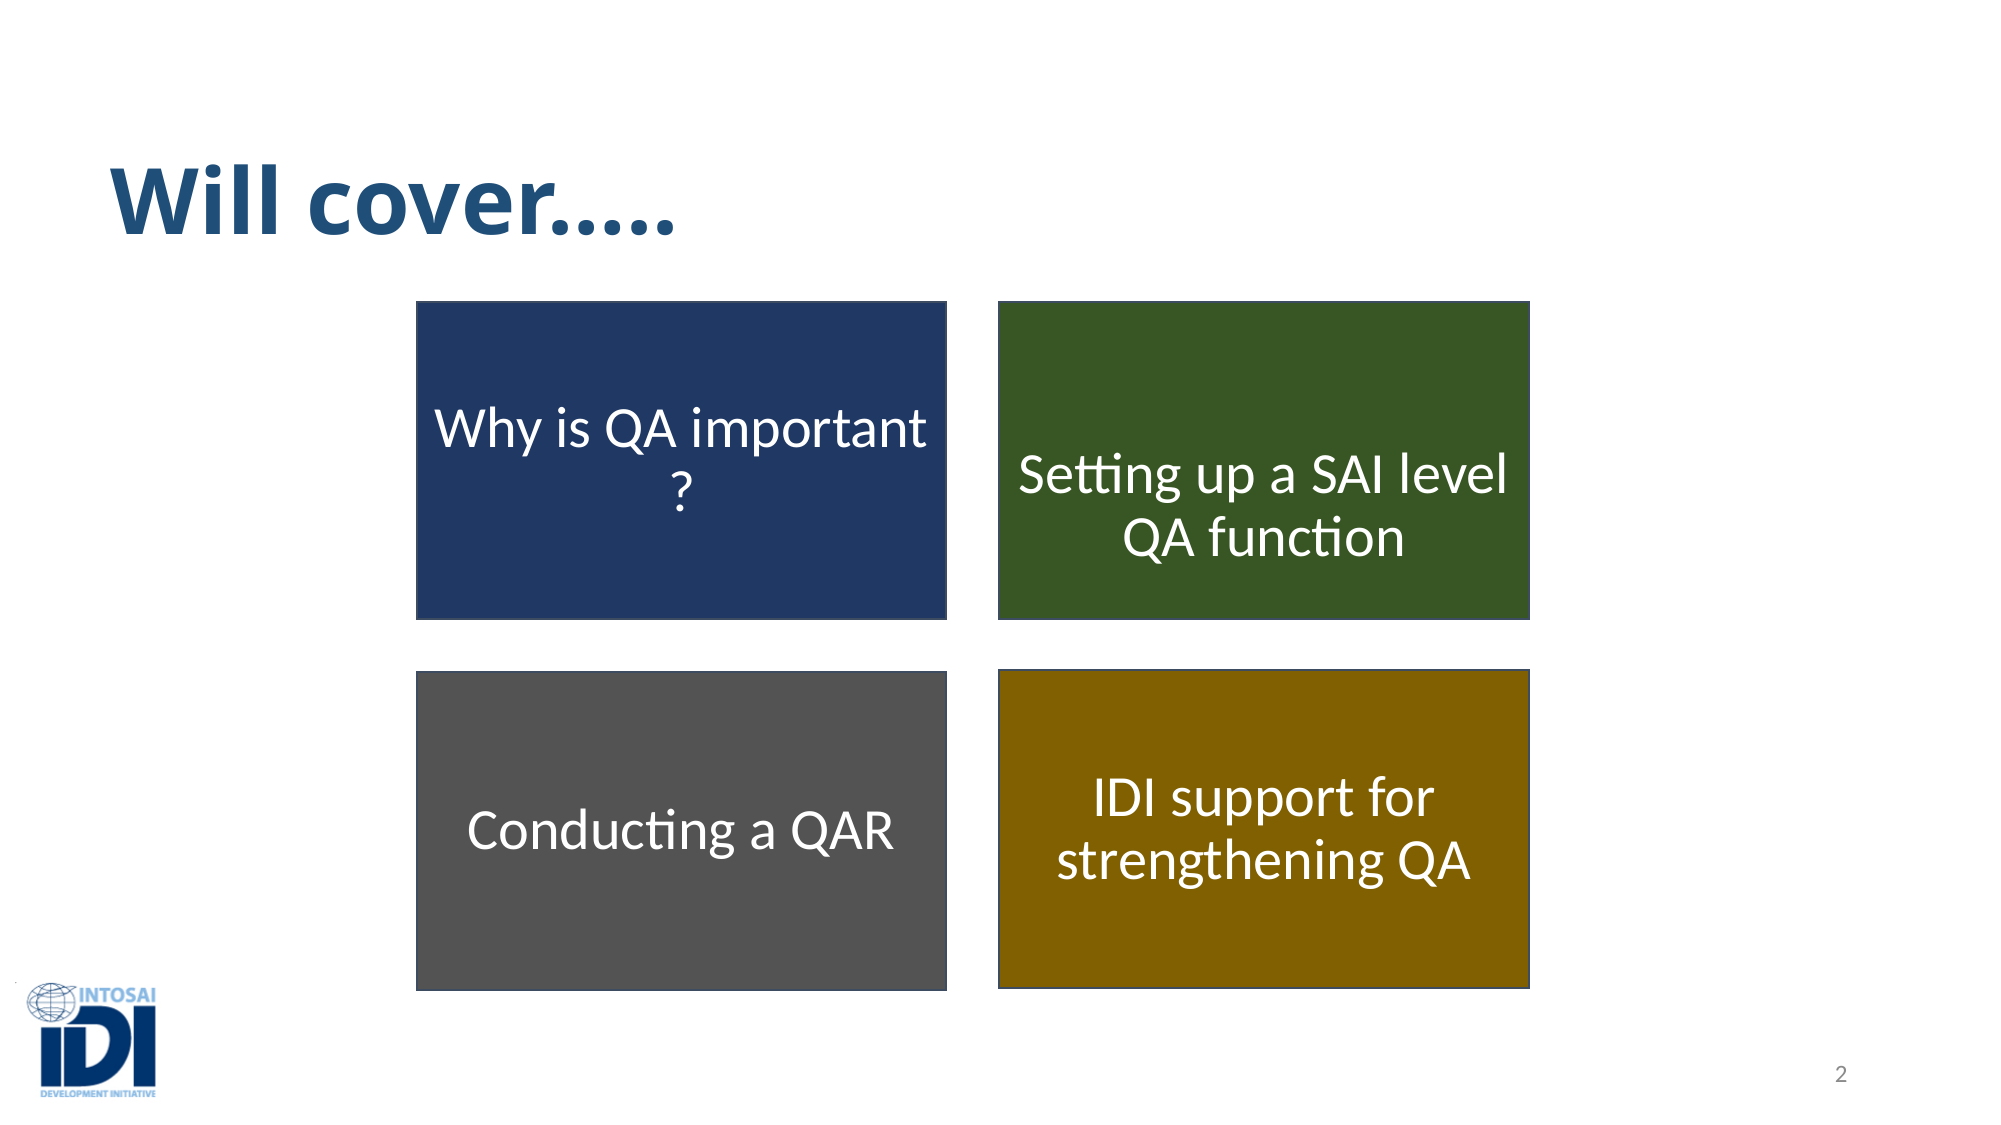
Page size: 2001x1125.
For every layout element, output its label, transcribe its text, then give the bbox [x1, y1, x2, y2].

slide_number 2 [1412, 1042, 1863, 1103]
picture [15, 982, 185, 1103]
title Will cover….. [95, 95, 1821, 314]
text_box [169, 301, 1776, 990]
